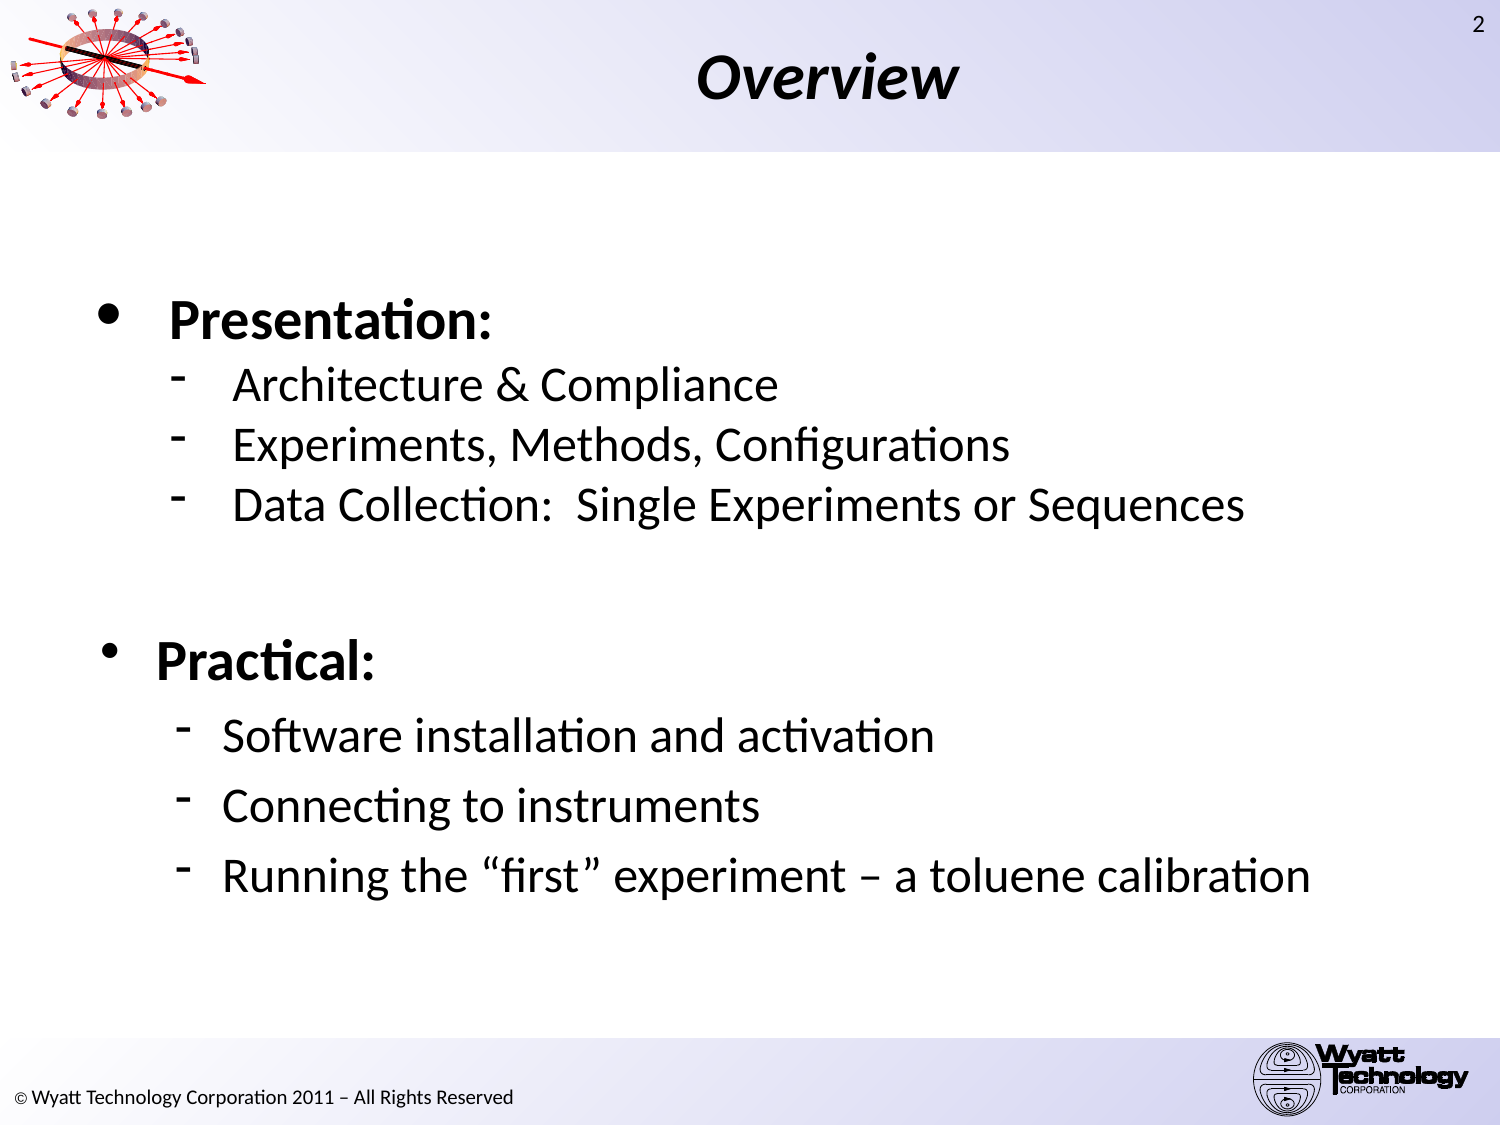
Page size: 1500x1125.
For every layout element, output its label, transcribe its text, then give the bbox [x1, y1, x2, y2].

title Overview [217, 25, 1438, 120]
list Practical: Software installation and activation Connecting to instruments Running the “first” experiment – a toluene calibration [85, 517, 1381, 809]
text_box Presentation: Architecture & Compliance Experiments, Methods, Configurations Data Collection: Single Experiments or Sequences [79, 274, 1375, 539]
